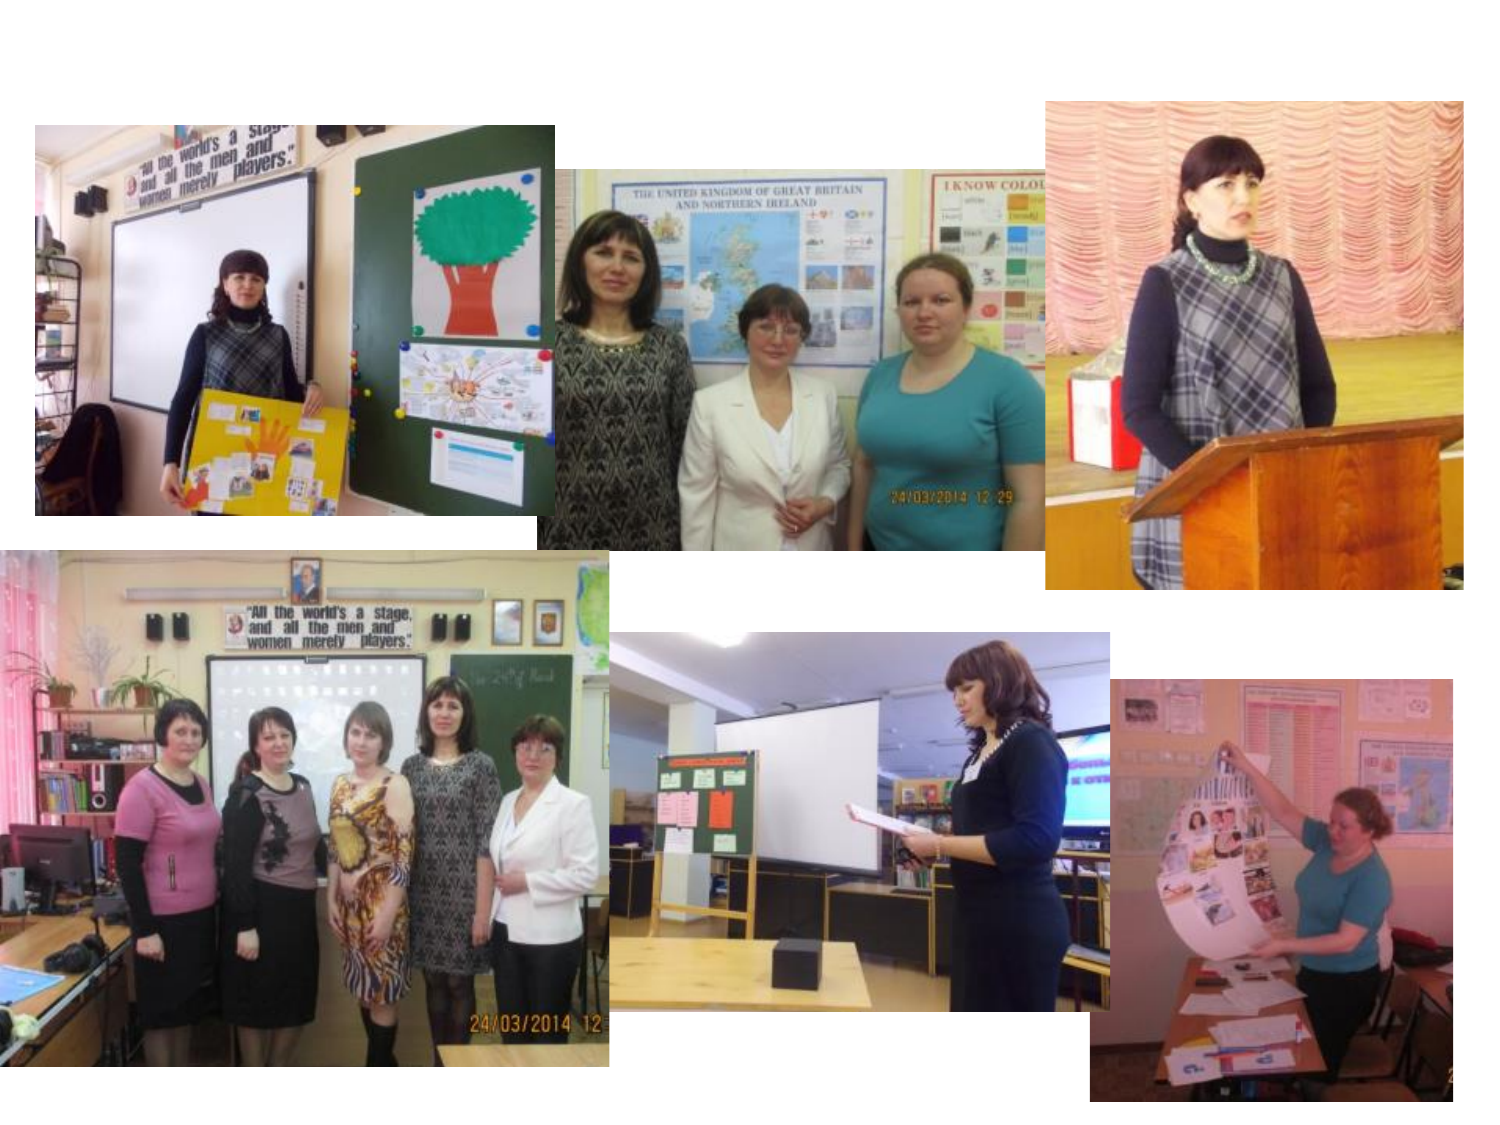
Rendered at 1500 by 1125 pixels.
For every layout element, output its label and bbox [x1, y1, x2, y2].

picture [0, 101, 1464, 1102]
